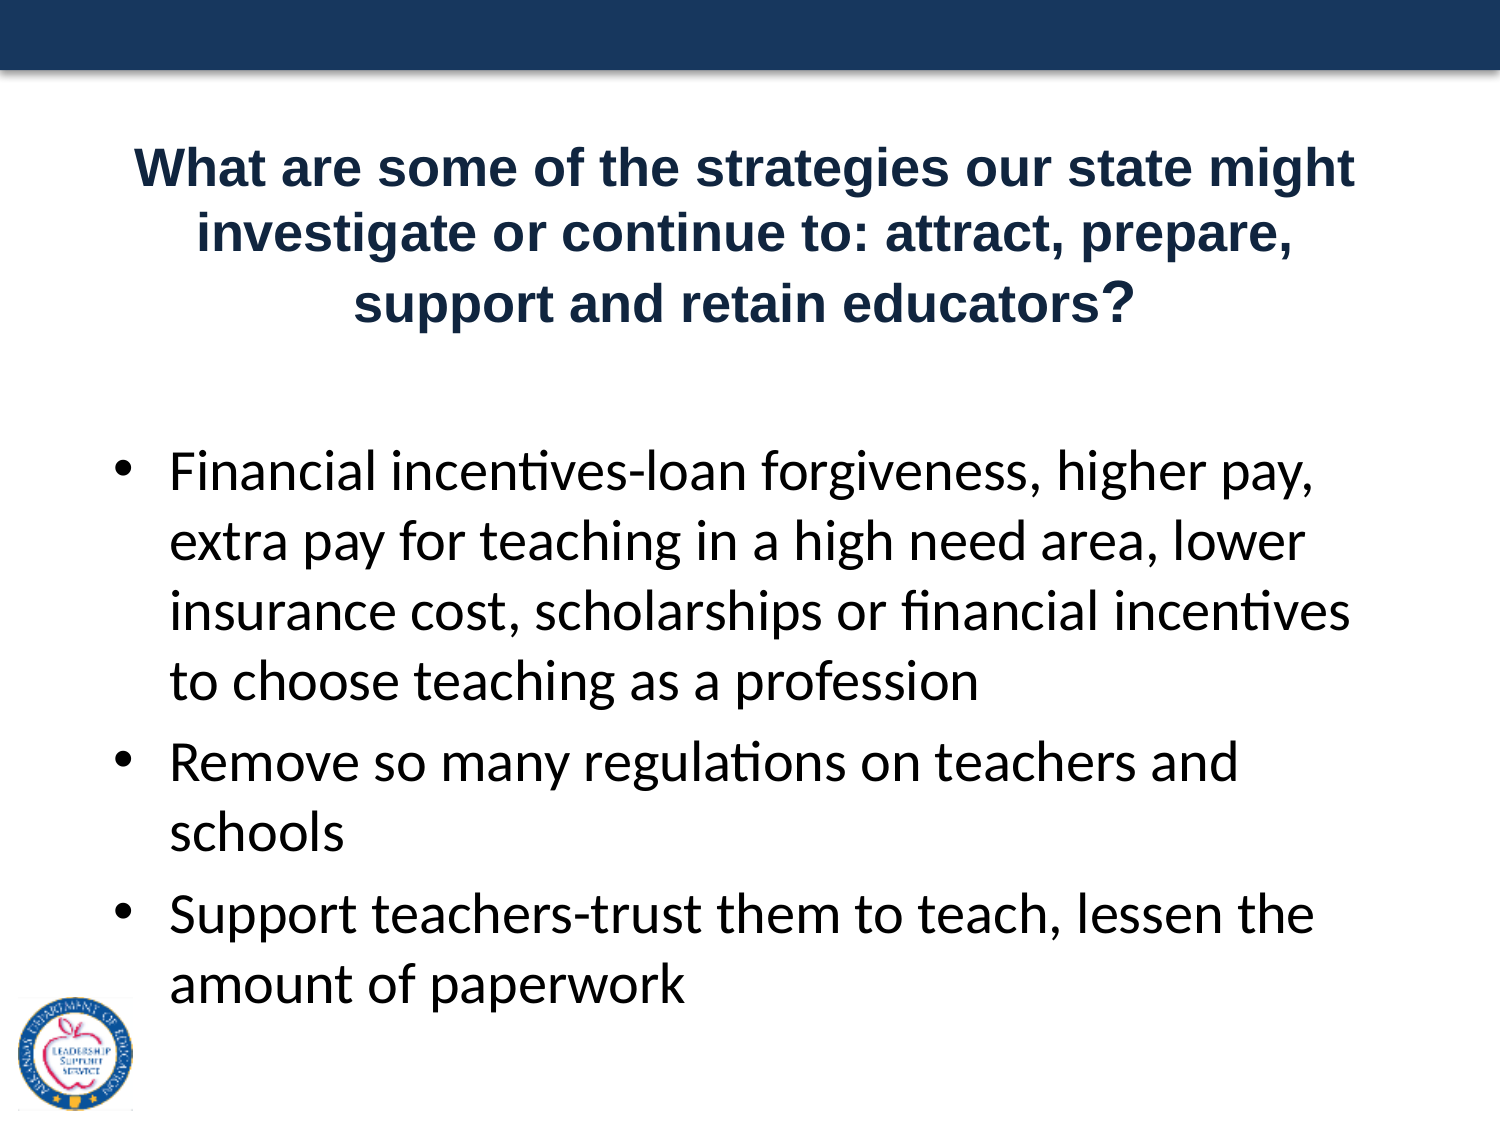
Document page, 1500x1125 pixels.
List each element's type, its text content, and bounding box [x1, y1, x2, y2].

title What are some of the strategies our state might investigate or continue to: attract, prepare, support and retain educators? [98, 84, 1392, 343]
picture [18, 997, 133, 1111]
list Financial incentives-loan forgiveness, higher pay, extra pay for teaching in a high need area, lower insurance cost, scholarships or financial incentives to choose teaching as a profession Remove so many regulations on teachers and schools Support teachers-trust them to teach, lessen the amount of paperwork [98, 424, 1392, 1036]
text_box [0, 0, 1500, 72]
